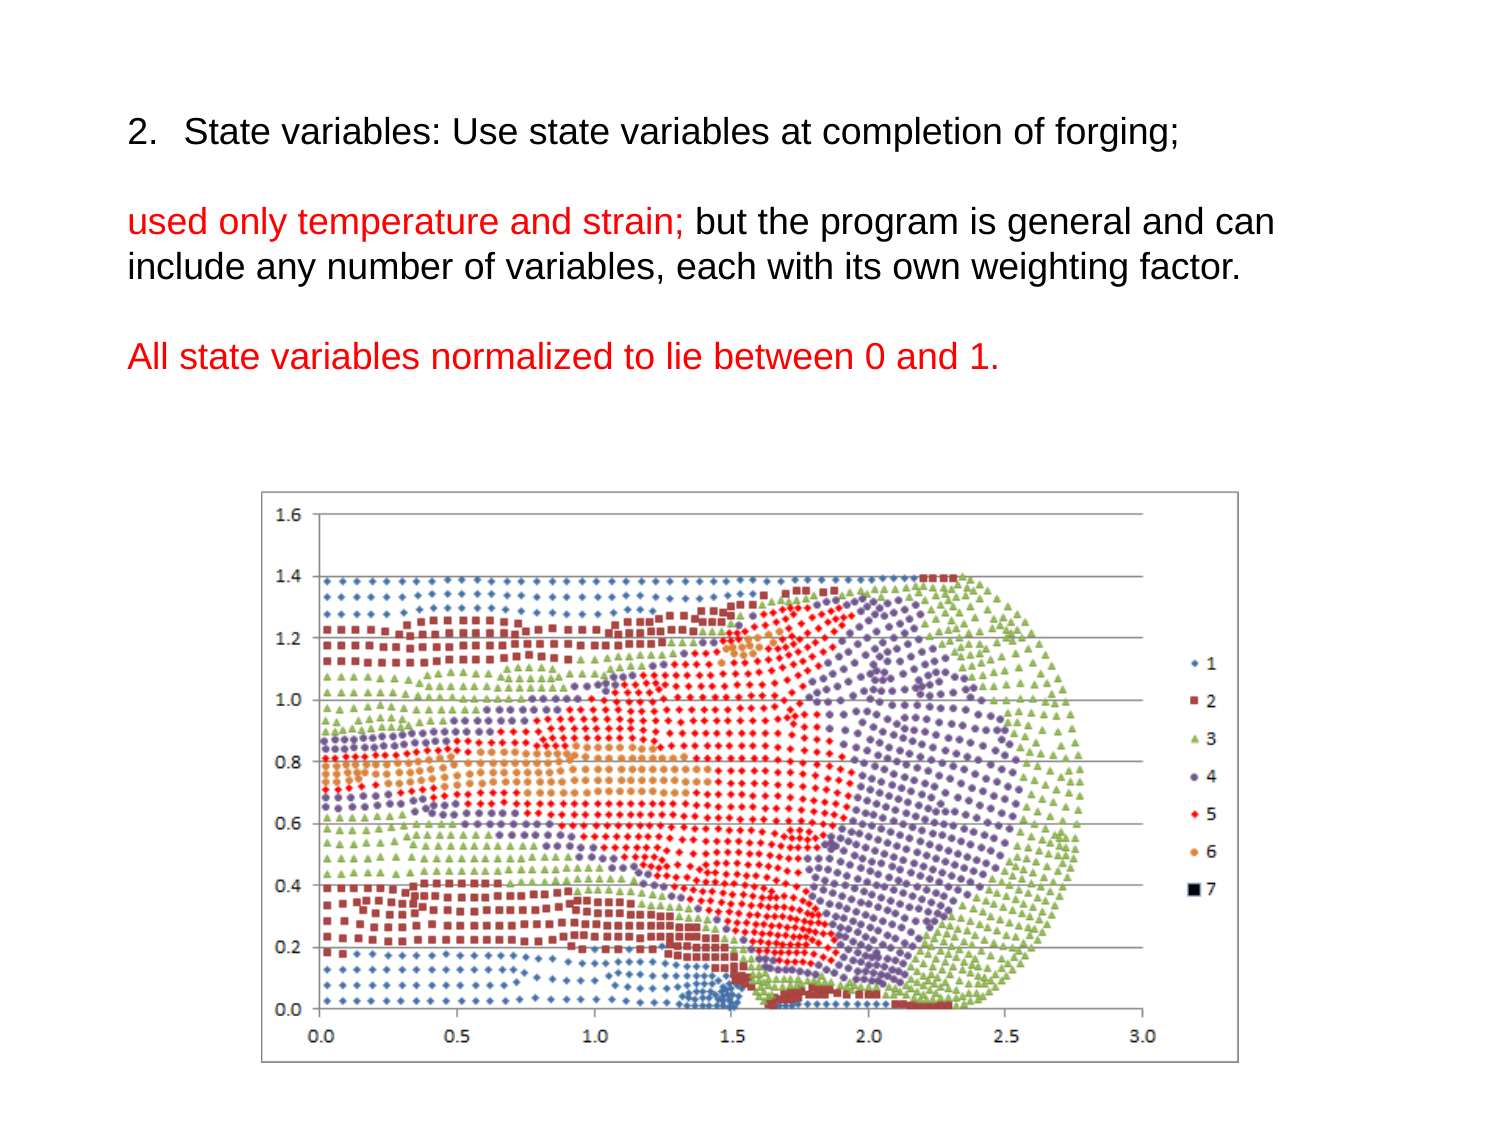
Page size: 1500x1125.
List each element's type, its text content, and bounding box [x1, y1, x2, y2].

text_box State variables: Use state variables at completion of forging; used only temperature and strain; but the program is general and can include any number of variables, each with its own weighting factor. All state variables normalized to lie between 0 and 1. [112, 99, 1325, 475]
picture [261, 490, 1239, 1063]
